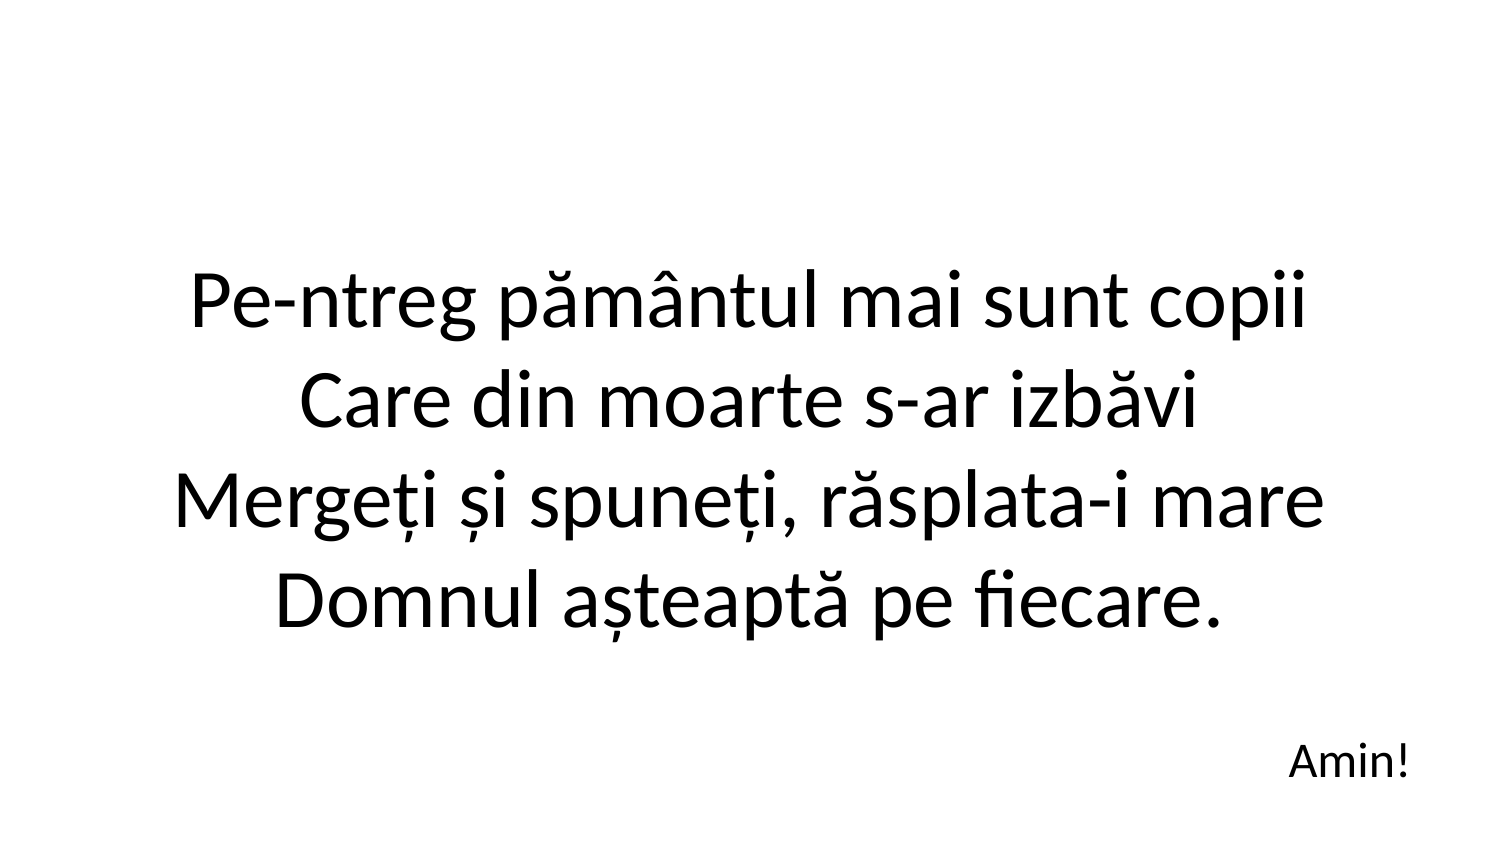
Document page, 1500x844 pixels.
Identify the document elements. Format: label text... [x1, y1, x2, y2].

text_box Pe-ntreg pământul mai sunt copii Care din moarte s-ar izbăvi Mergeți și spuneți, răsplata-i mare Domnul așteaptă pe fiecare. [157, 192, 1343, 652]
text_box Amin! [1273, 674, 1427, 795]
